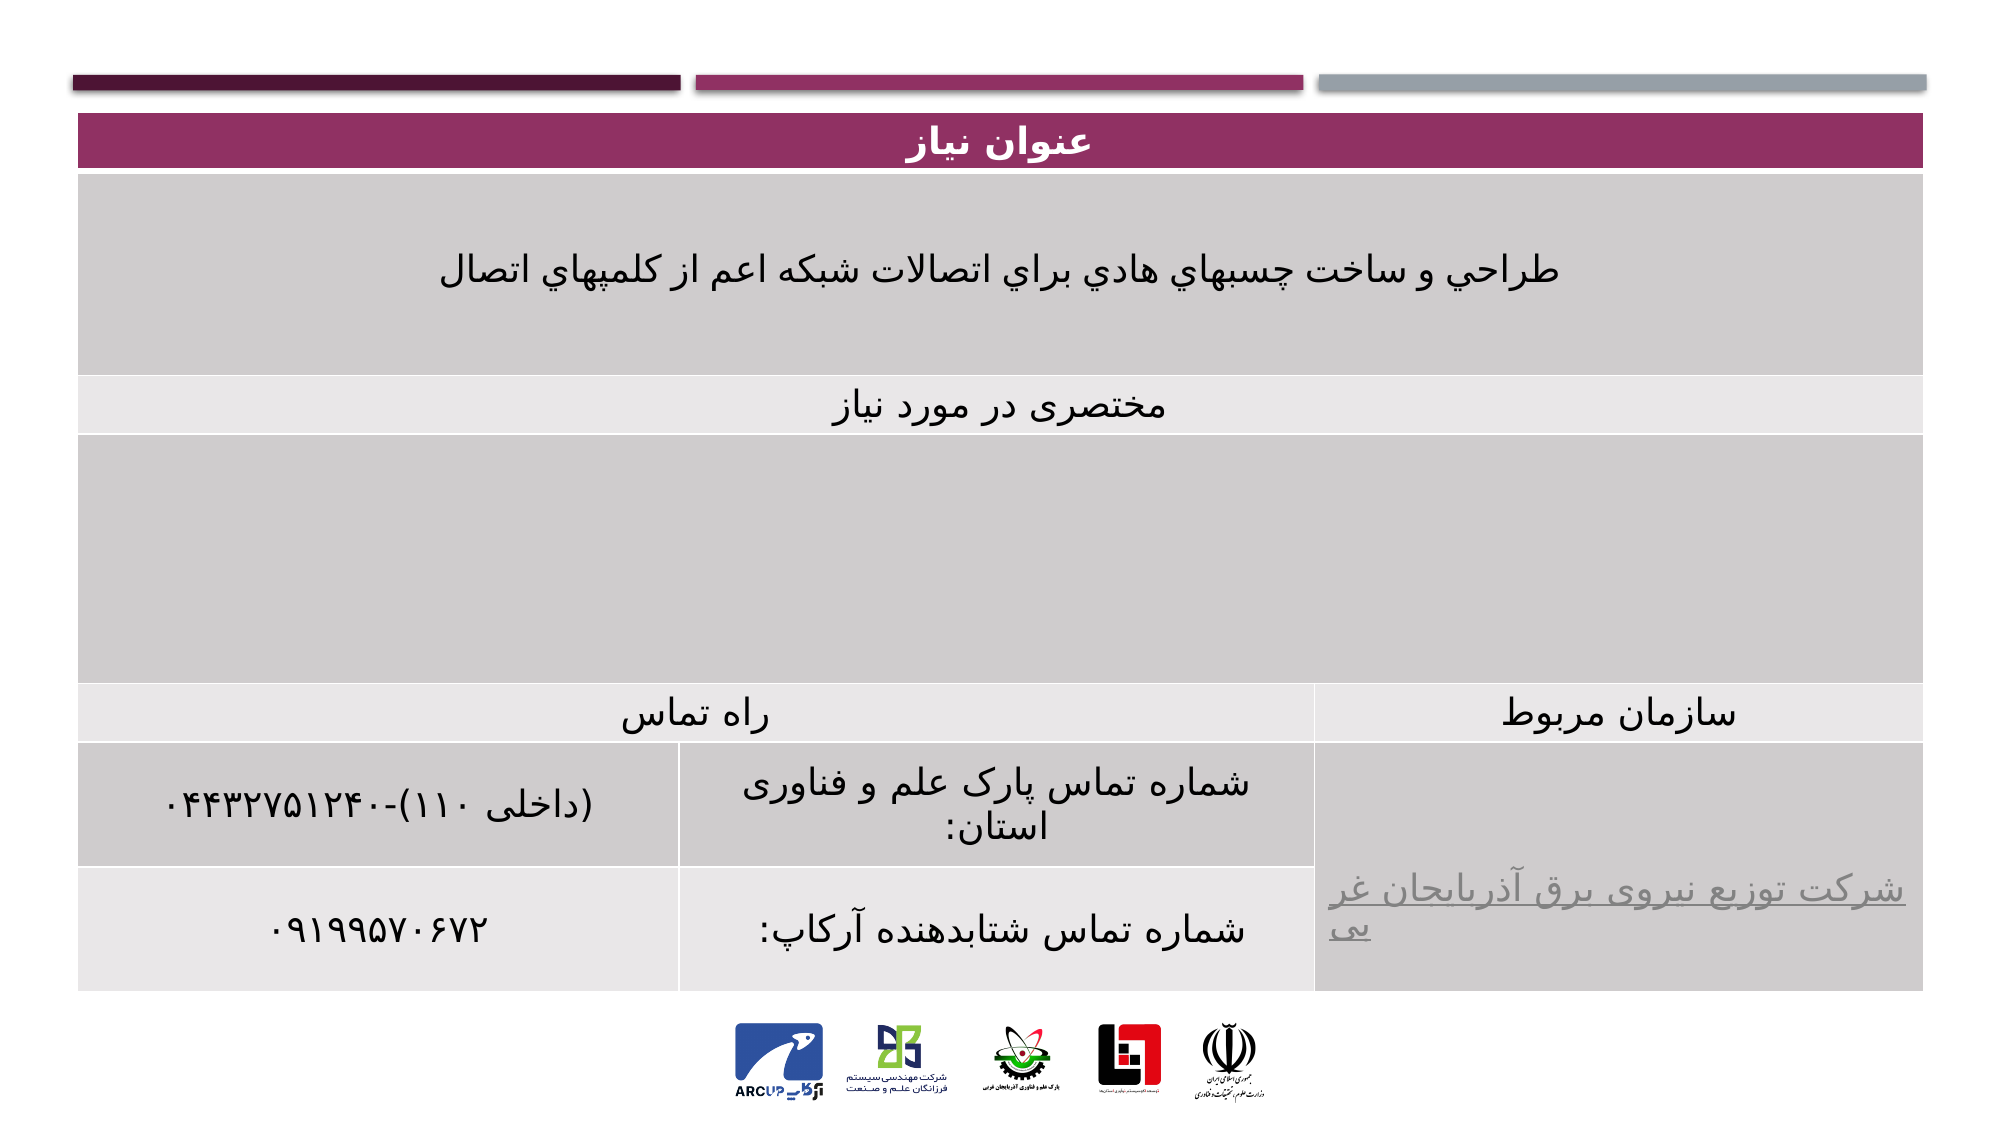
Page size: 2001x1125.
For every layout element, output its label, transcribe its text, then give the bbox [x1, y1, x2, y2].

table_cell [78, 435, 1923, 683]
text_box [728, 1018, 1271, 1103]
table_cell سازمان مربوط [1315, 684, 1923, 741]
table_cell مختصری در مورد نیاز [78, 376, 1923, 433]
table_cell شماره تماس شتابدهنده آرکاپ: [680, 868, 1314, 991]
table_cell ۰۹۱۹۹۵۷۰۶۷۲ [78, 868, 678, 991]
table_cell طراحي و ساخت چسبهاي هادي براي اتصالات شبكه اعم از كلمپهاي اتصال [78, 174, 1923, 375]
table_cell شماره تماس پارک علم و فناوری استان: [680, 743, 1314, 866]
table_cell راه تماس [78, 684, 1314, 741]
table_header عنوان نیاز [78, 113, 1923, 168]
table_cell (داخلی ۱۱۰)-۰۴۴۳۲۷۵۱۲۴۰ [78, 743, 678, 866]
table_cell شرکت توزیع نیروی برق آذربایجان غربی [1315, 743, 1923, 991]
